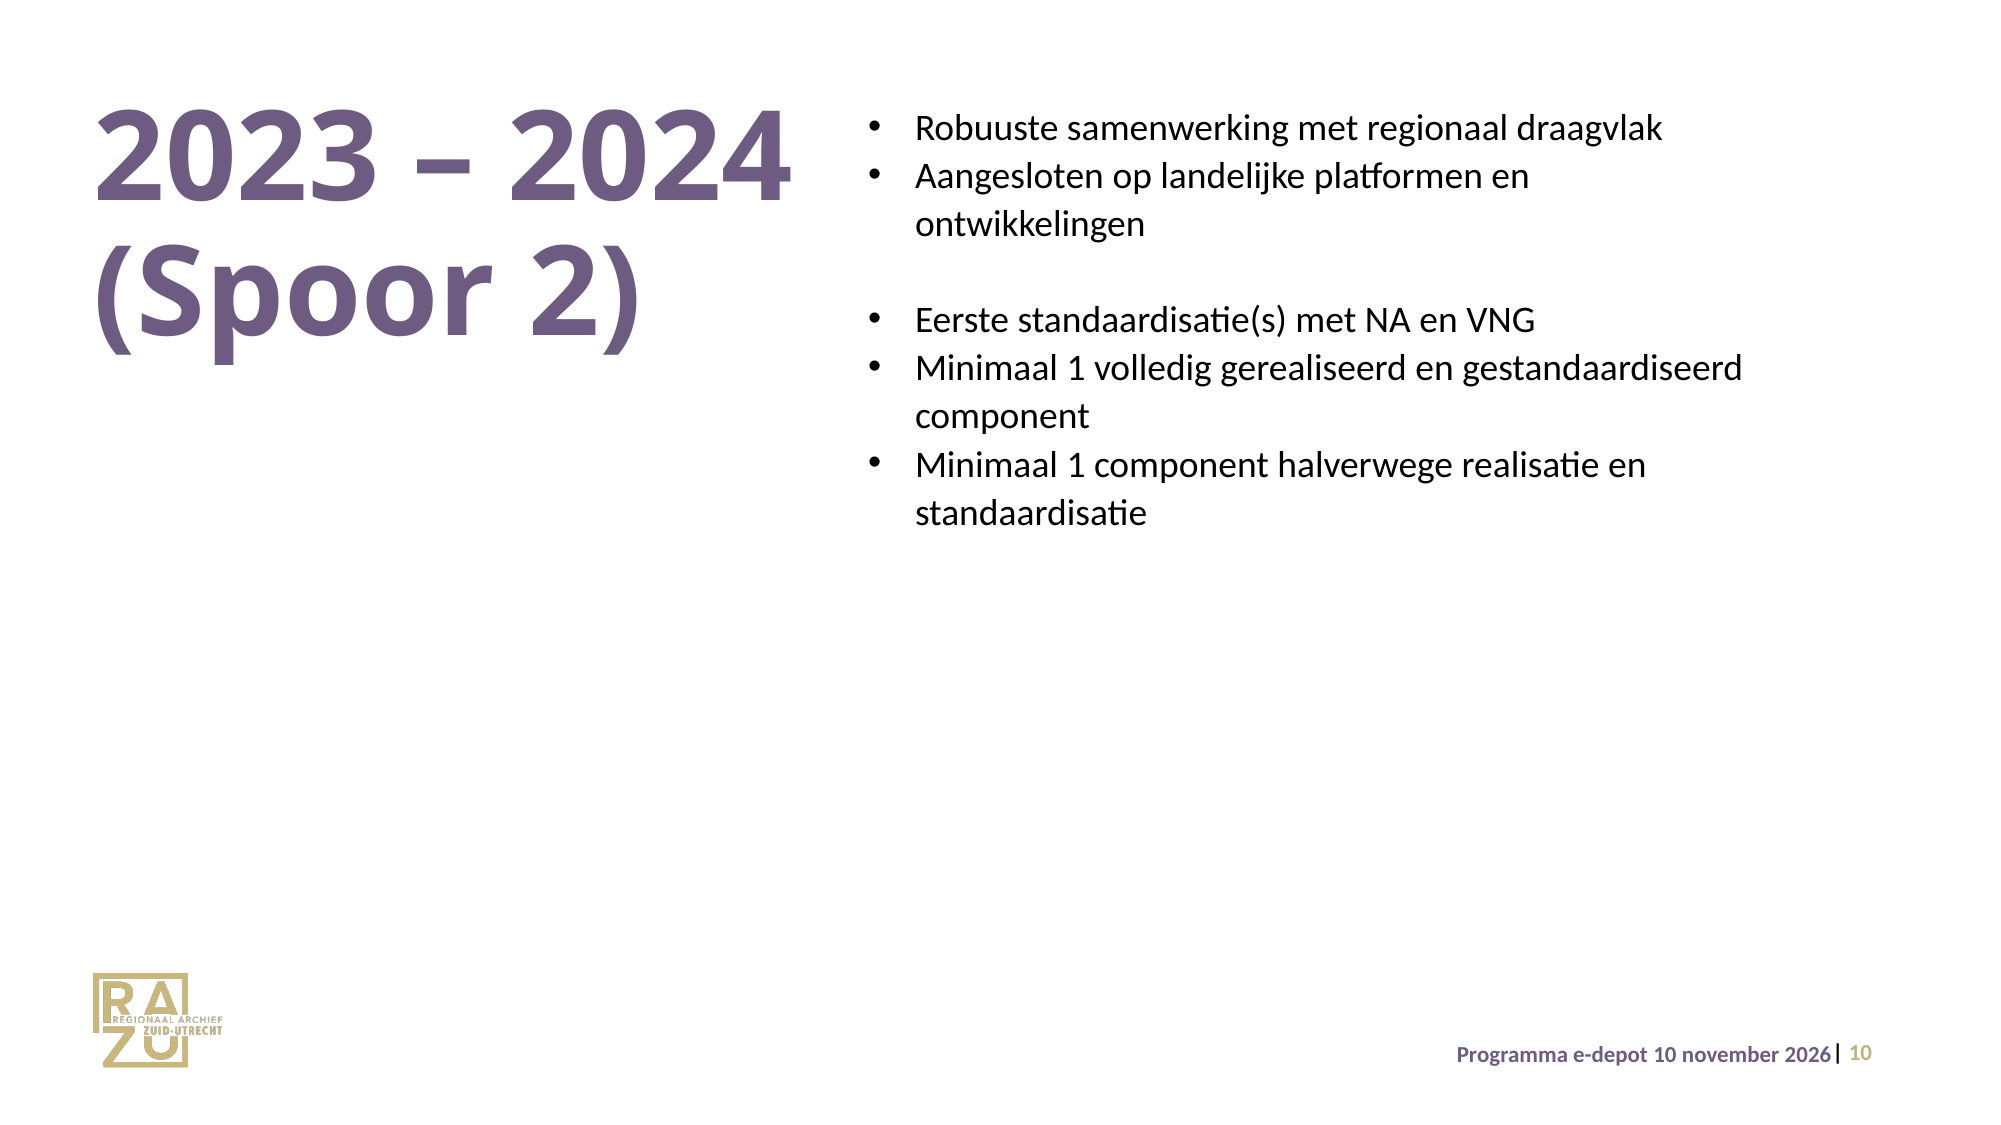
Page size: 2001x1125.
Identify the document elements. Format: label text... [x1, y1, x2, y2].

picture [92, 973, 222, 1068]
text_box Programma e-depot 14 september 2022 [1033, 1031, 1847, 1074]
text_box | 10 [1812, 1030, 1909, 1101]
title 2023 – 2024 (Spoor 2) [93, 92, 778, 385]
text_box Robuuste samenwerking met regionaal draagvlak Aangesloten op landelijke platformen en ontwikkelingen Eerste standaardisatie(s) met NA en VNG Minimaal 1 volledig gerealiseerd en gestandaardiseerd component Minimaal 1 component halverwege realisatie en standaardisatie [778, 92, 1779, 589]
